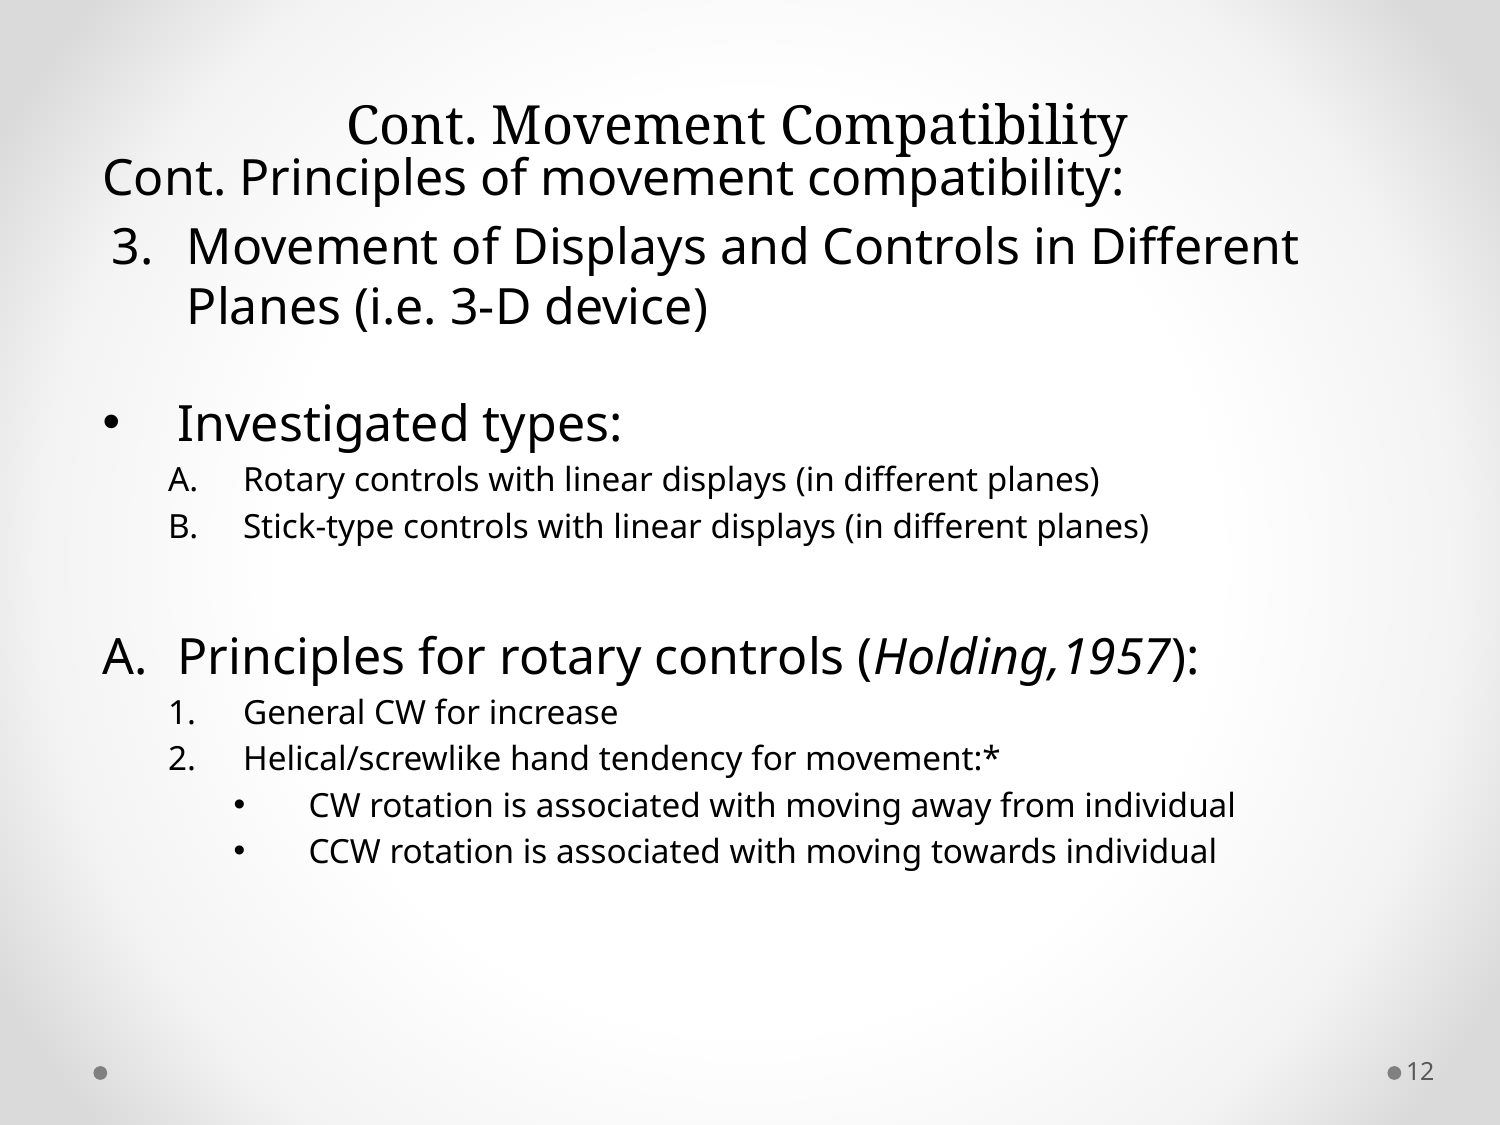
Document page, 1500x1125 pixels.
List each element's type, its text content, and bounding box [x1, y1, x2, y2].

slide_number 12 [1401, 1042, 1494, 1103]
list Cont. Principles of movement compatibility: Movement of Displays and Controls in Different Planes (i.e. 3-D device) Investigated types: Rotary controls with linear displays (in different planes) Stick-type controls with linear displays (in different planes) Principles for rotary controls (Holding,1957): General CW for increase Helical/screwlike hand tendency for movement:* CW rotation is associated with moving away from individual CCW rotation is associated with moving towards individual [87, 137, 1475, 1113]
picture [0, 1, 1500, 1125]
title Cont. Movement Compatibility [62, 62, 1413, 163]
